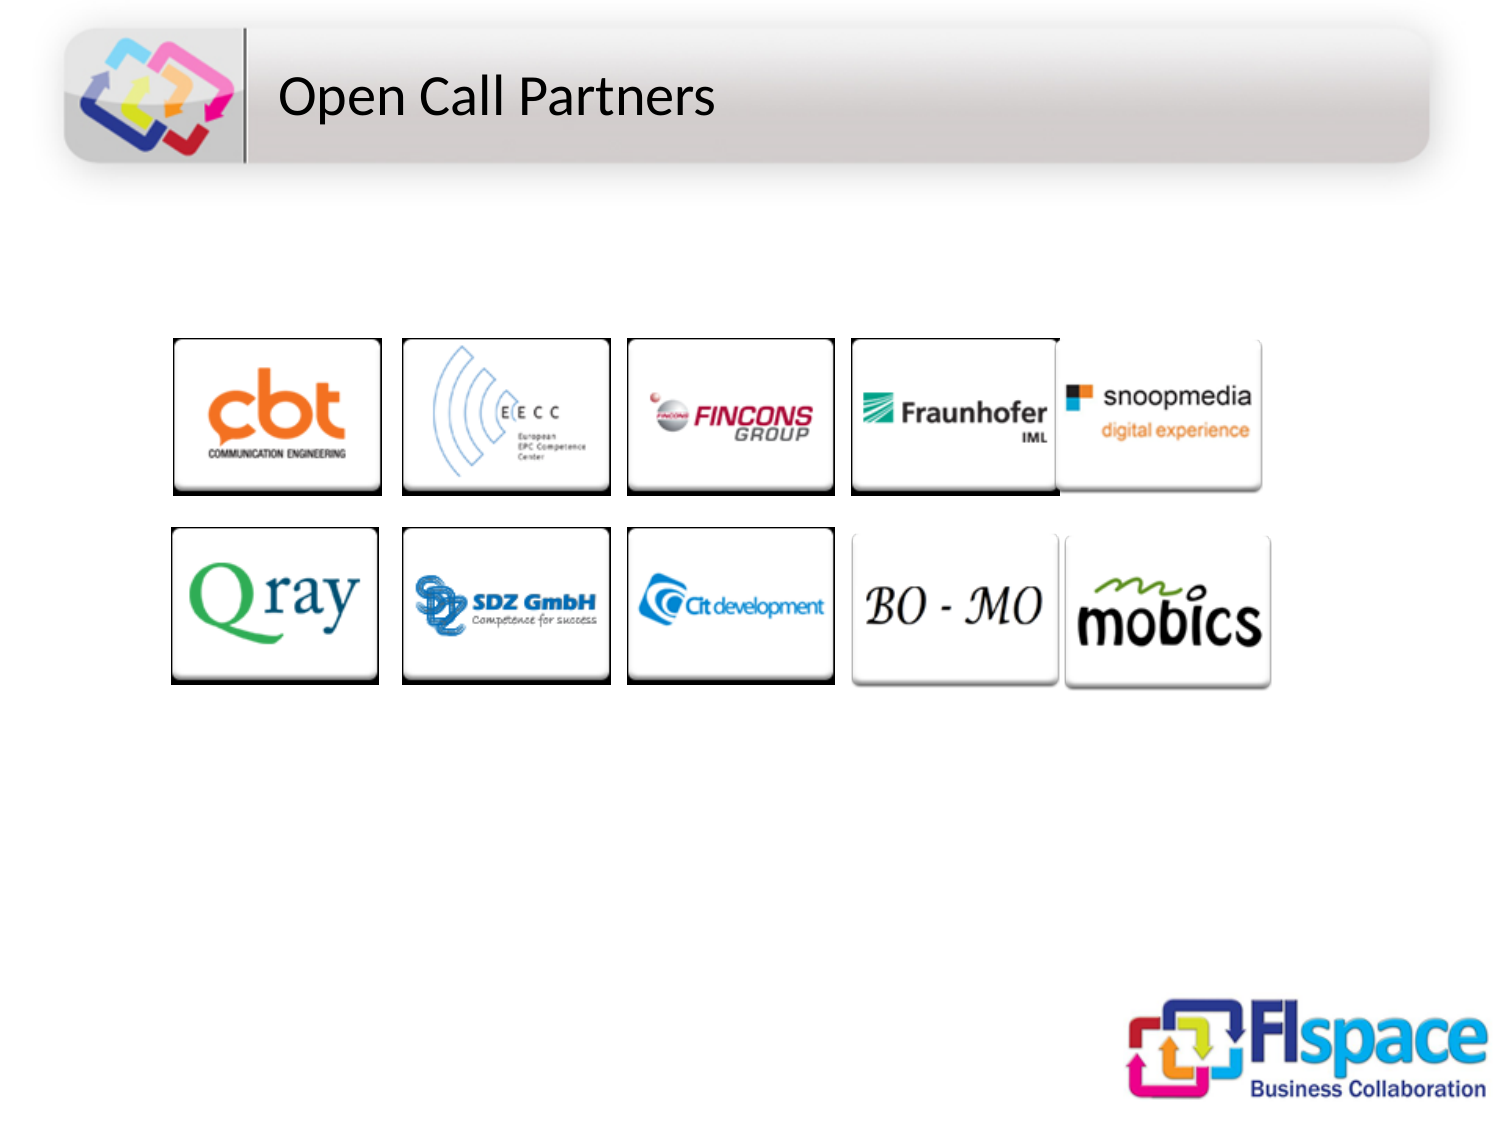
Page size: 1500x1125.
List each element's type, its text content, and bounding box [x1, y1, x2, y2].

picture [1123, 960, 1500, 1125]
picture [0, 0, 1500, 253]
picture [626, 337, 836, 497]
picture [851, 337, 1263, 497]
picture [1063, 534, 1273, 693]
picture [851, 531, 1060, 691]
title Open Call Partners [263, 41, 1395, 143]
picture [170, 526, 380, 686]
picture [402, 337, 611, 497]
picture [402, 526, 611, 686]
picture [626, 526, 836, 686]
picture [173, 337, 382, 497]
